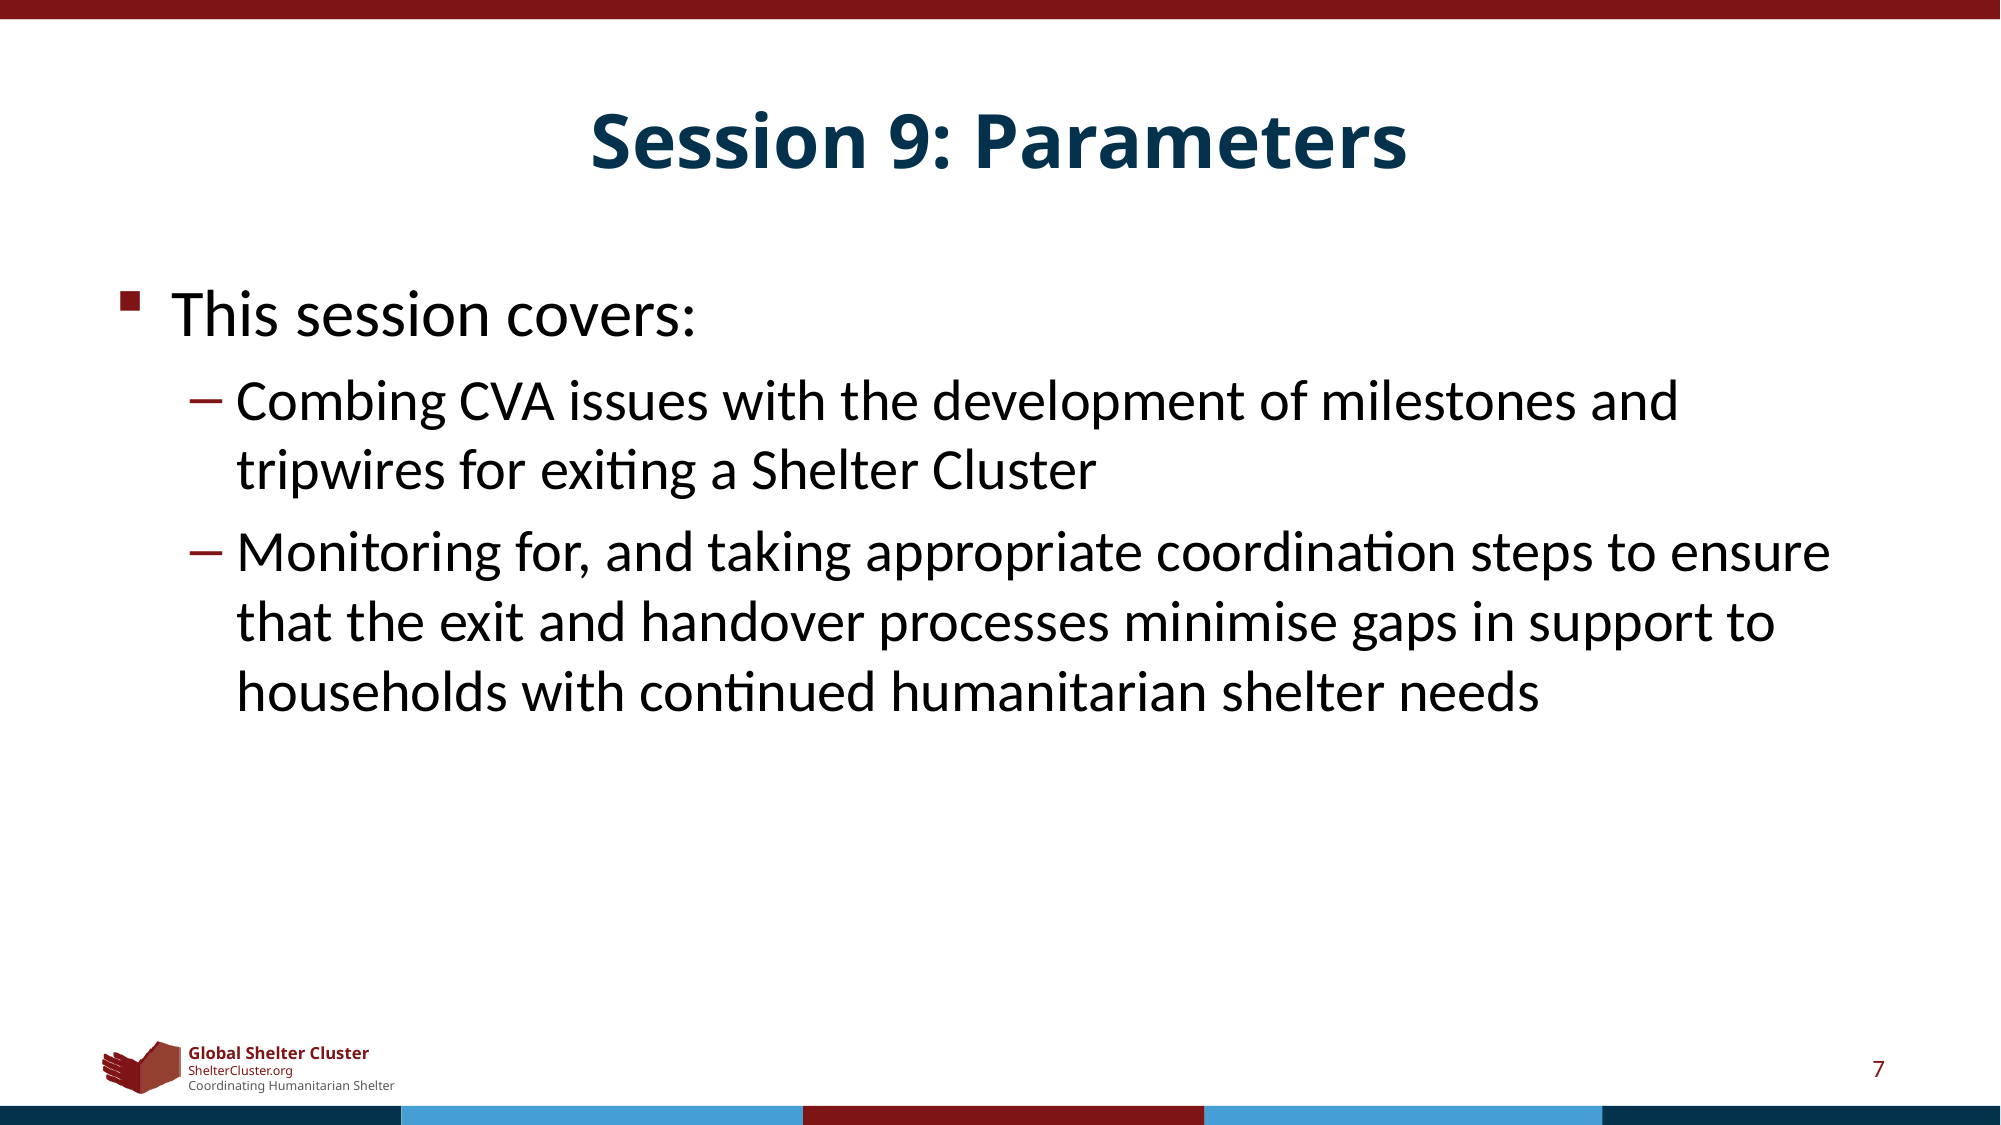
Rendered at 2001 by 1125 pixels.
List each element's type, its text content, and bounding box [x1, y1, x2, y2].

list This session covers: Combing CVA issues with the development of milestones and tripwires for exiting a Shelter Cluster Monitoring for, and taking appropriate coordination steps to ensure that the exit and handover processes minimise gaps in support to households with continued humanitarian shelter needs [99, 262, 1900, 1005]
title Session 9: Parameters [99, 45, 1900, 233]
picture [102, 1041, 181, 1094]
slide_number 7 [1433, 1037, 1900, 1098]
